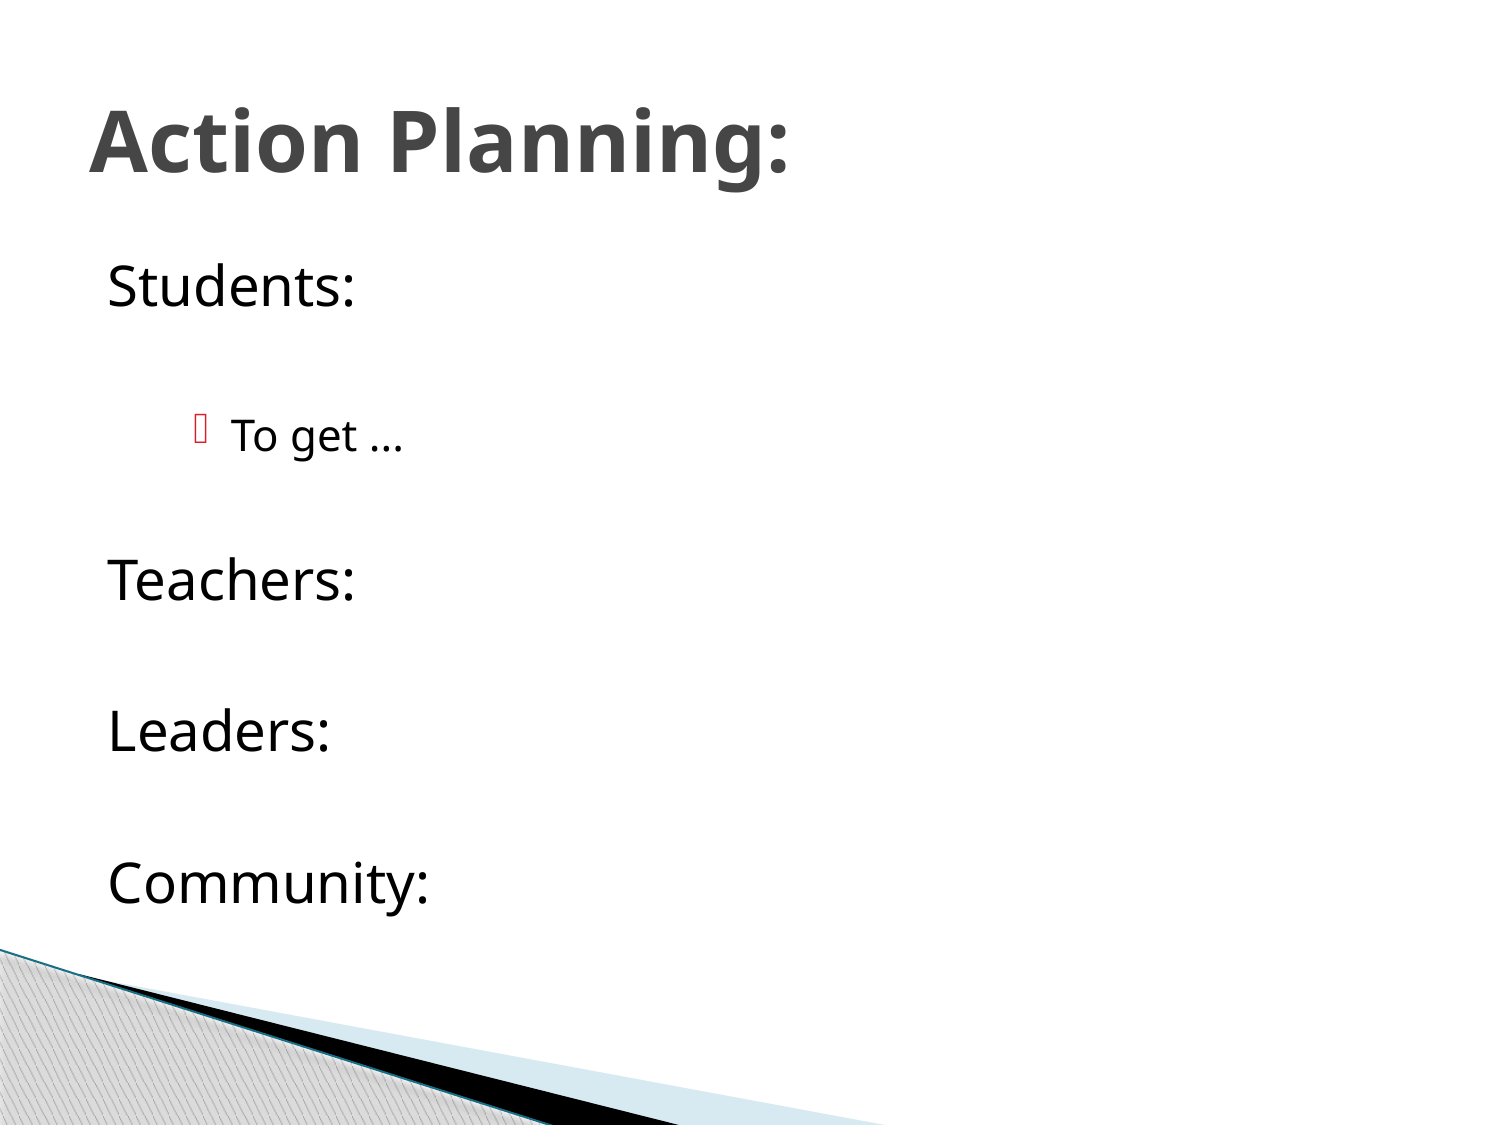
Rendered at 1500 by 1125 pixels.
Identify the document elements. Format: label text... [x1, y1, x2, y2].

list Students: To get ... Teachers: Leaders: Community: [75, 243, 1425, 986]
title Action Planning: [75, 45, 1425, 233]
